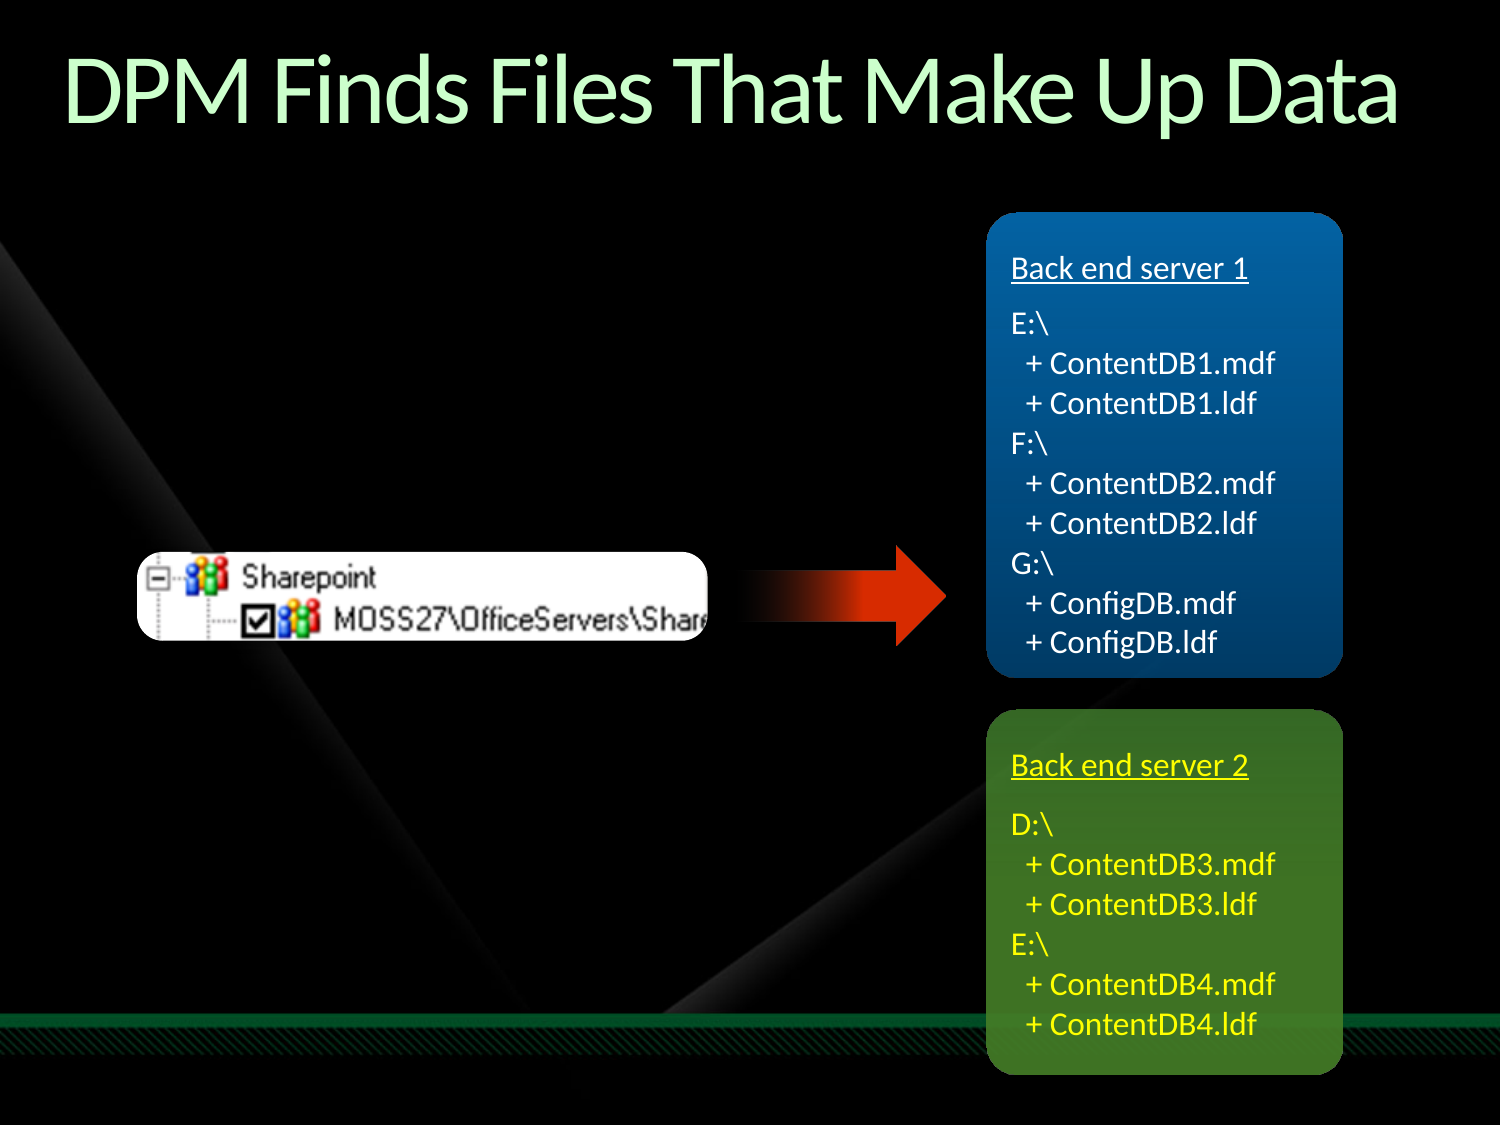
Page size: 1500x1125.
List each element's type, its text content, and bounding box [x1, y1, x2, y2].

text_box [986, 212, 1364, 678]
picture [0, 0, 1500, 1125]
text_box [733, 545, 946, 646]
title DPM Finds Files That Make Up Data [62, 37, 1438, 147]
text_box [986, 708, 1356, 1075]
